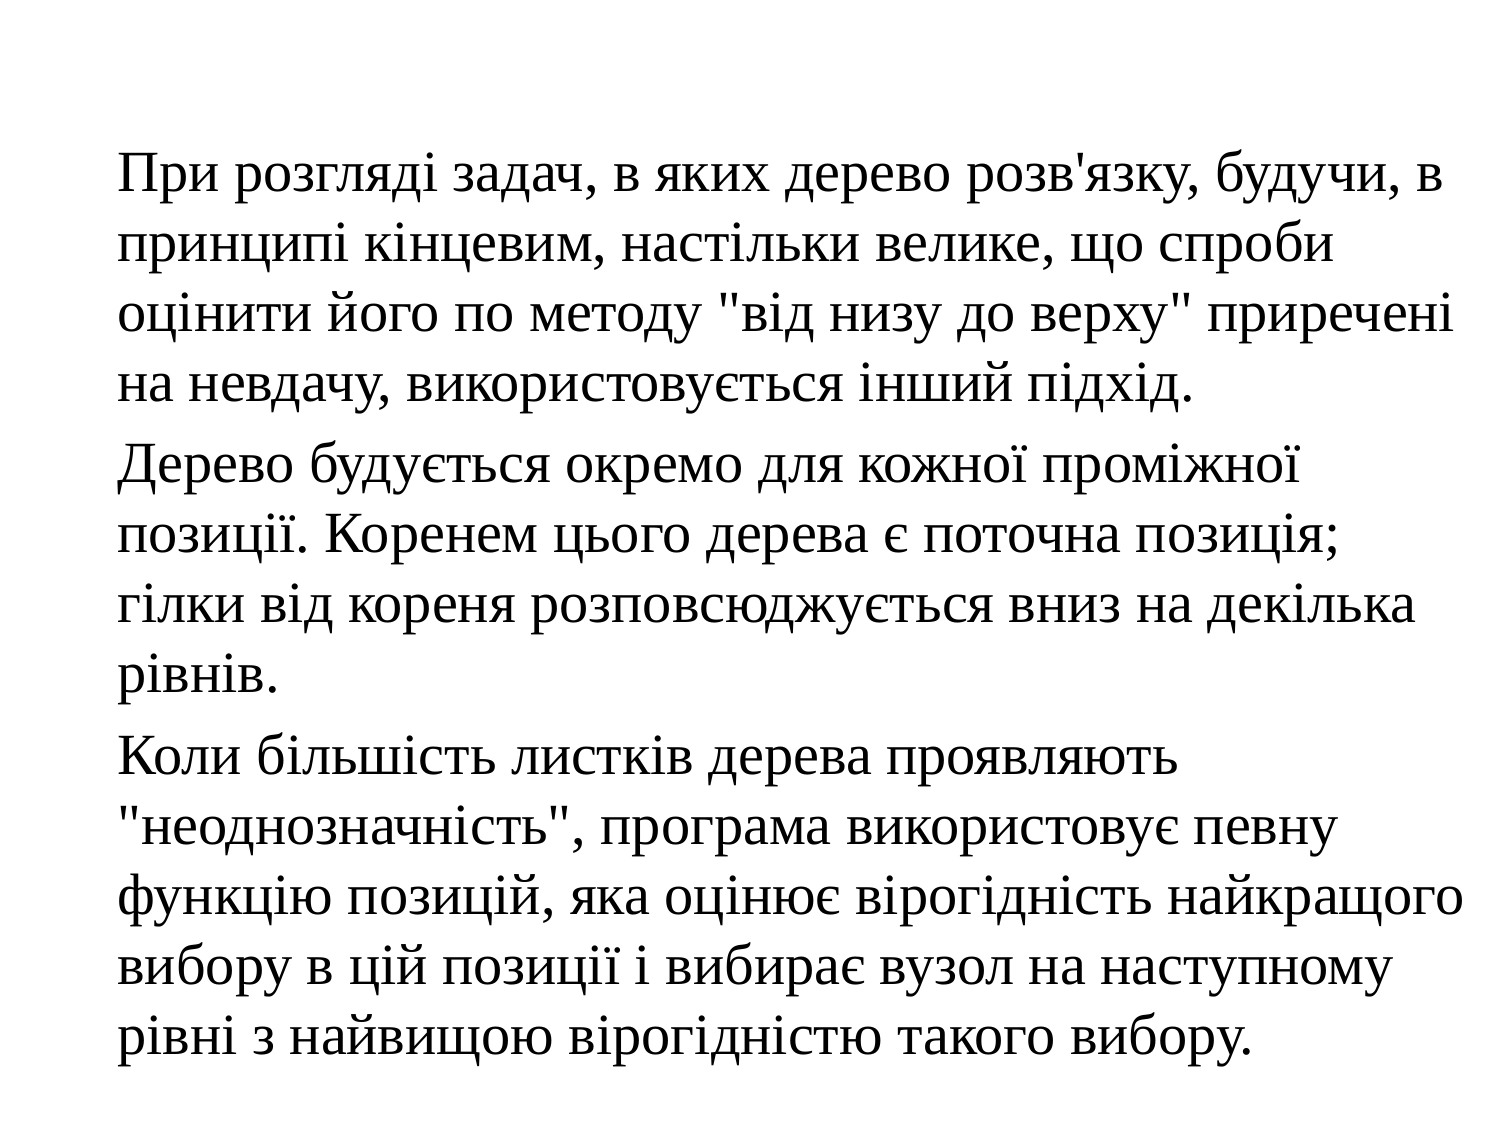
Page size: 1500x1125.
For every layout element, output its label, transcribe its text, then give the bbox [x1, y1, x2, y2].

list При розгляді задач, в яких дерево розв'язку, будучи, в принципі кінцевим, настільки велике, що спроби оцінити його по методу "від низу до верху" приречені на невдачу, використовується інший підхід. Дерево будується окремо для кожної проміжної позиції. Коренем цього дерева є поточна позиція; гілки від кореня розповсюджується вниз на декілька рівнів. Коли більшість листків дерева проявляють "неоднозначність", програма використовує певну функцію позицій, яка оцінює вірогідність найкращого вибору в цій позиції і вибирає вузол на наступному рівні з найвищою вірогідністю такого вибору. [0, 125, 1500, 1125]
